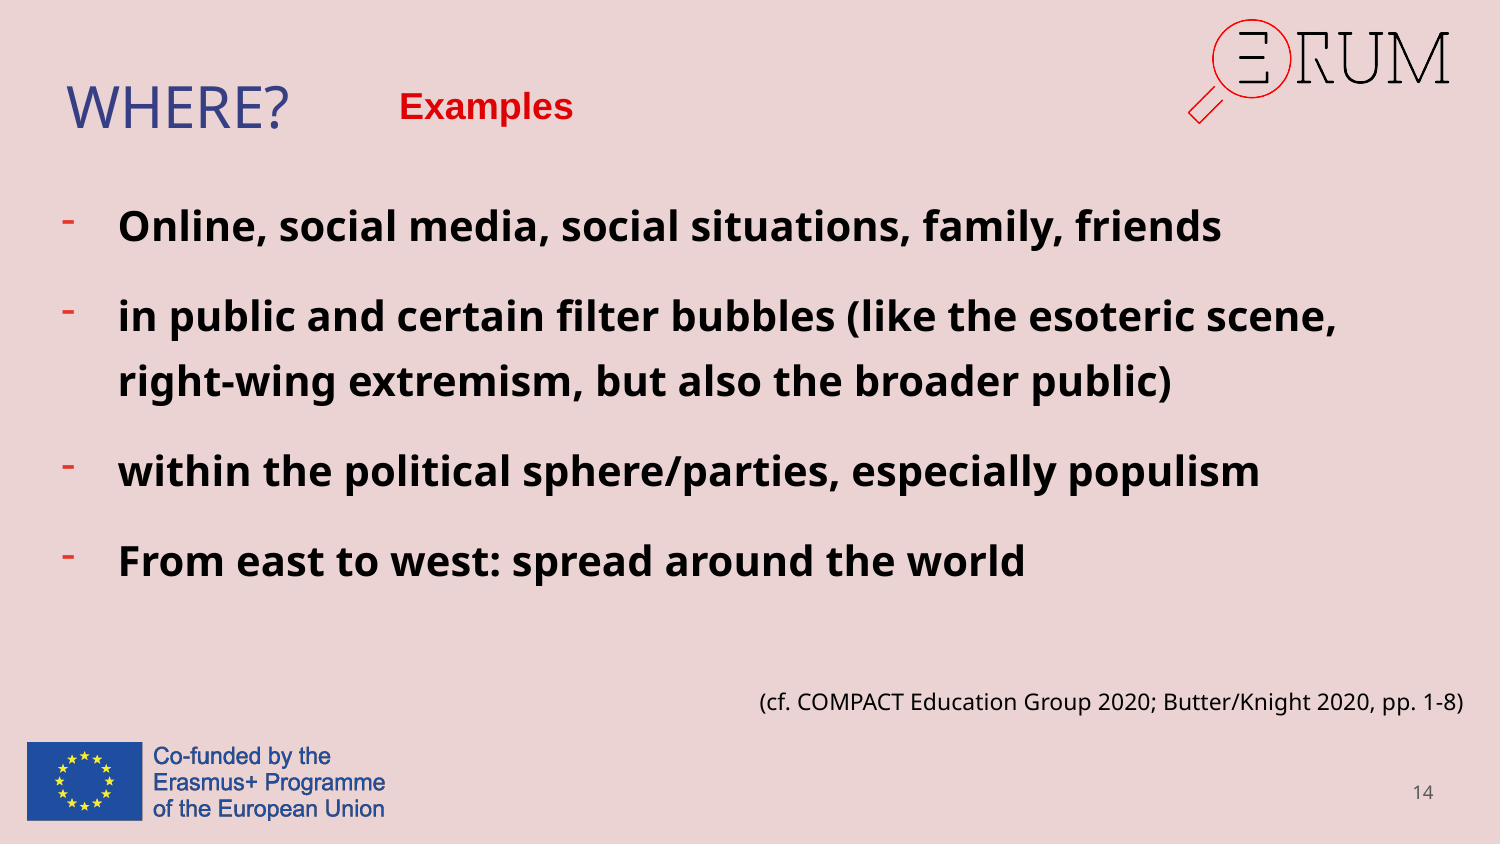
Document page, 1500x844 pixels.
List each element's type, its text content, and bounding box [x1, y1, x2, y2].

list Online, social media, social situations, family, friends in public and certain filter bubbles (like the esoteric scene, right-wing extremism, but also the broader public) within the political sphere/parties, especially populism From east to west: spread around the world [27, 169, 1449, 729]
text_box (cf. COMPACT Education Group 2020; Butter/Knight 2020, pp. 1-8) [744, 680, 1480, 723]
picture [27, 742, 385, 821]
picture [1136, 0, 1500, 137]
slide_number 14 [1358, 761, 1449, 826]
text_box Examples [384, 74, 1128, 135]
title WHERE? [51, 55, 1168, 150]
